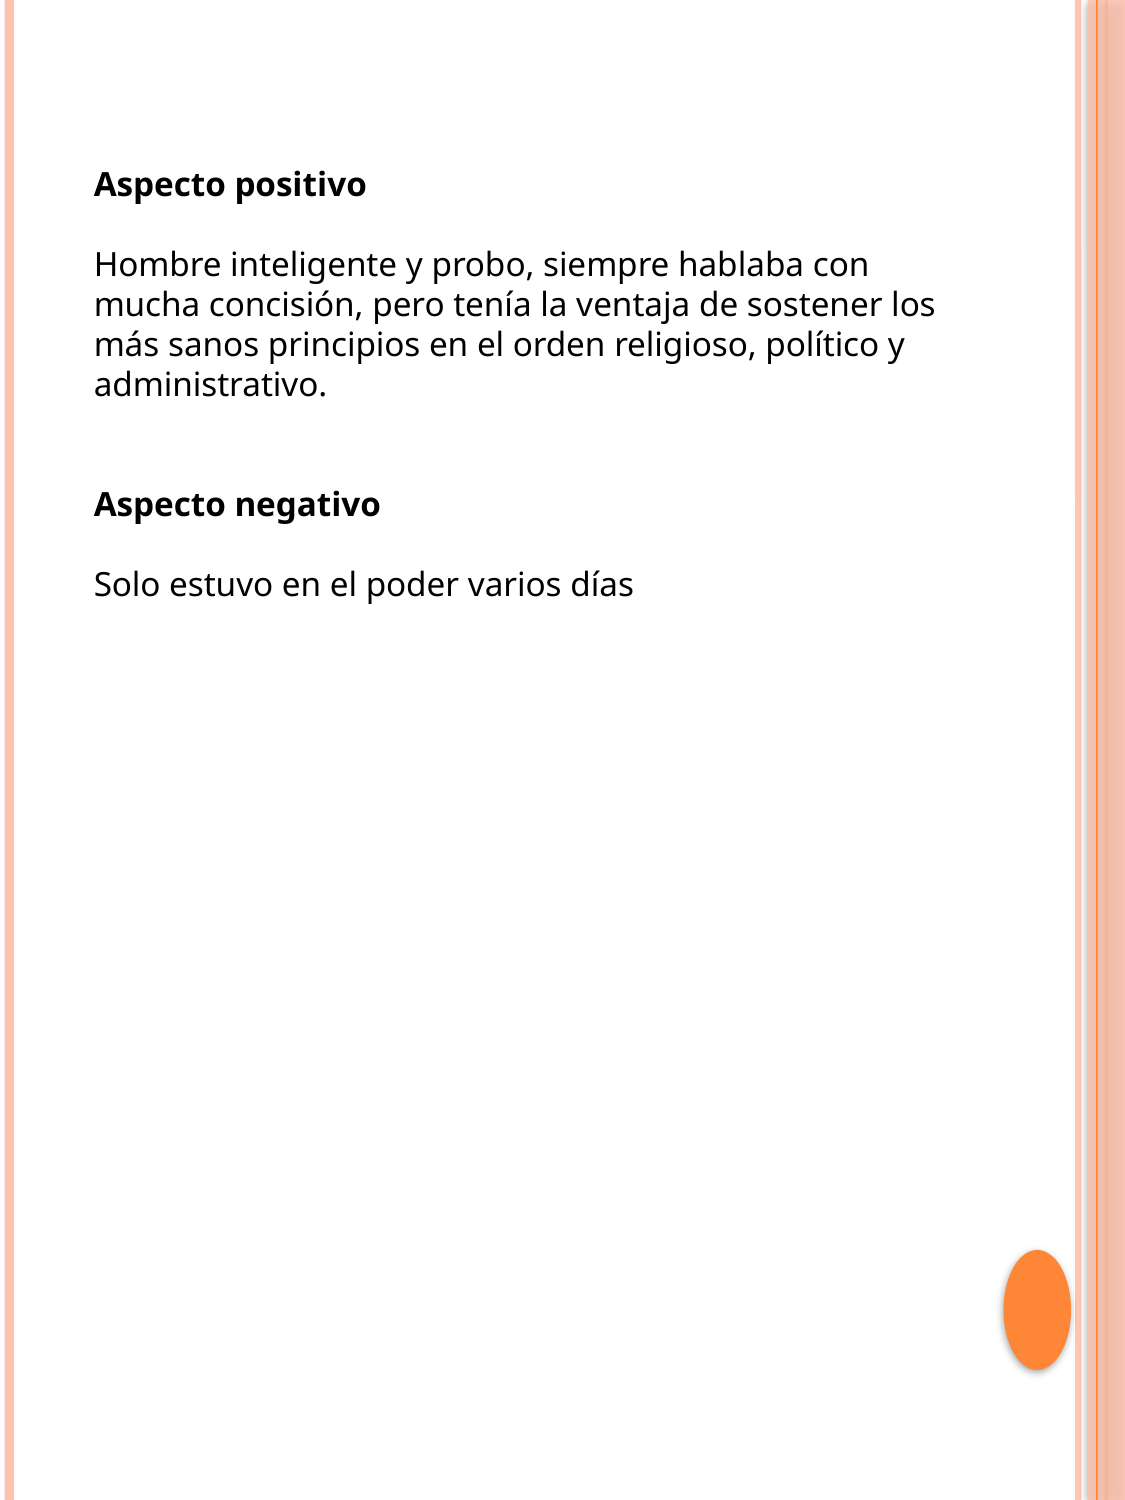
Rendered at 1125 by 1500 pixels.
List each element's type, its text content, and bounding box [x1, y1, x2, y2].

text_box Aspecto positivo Hombre inteligente y probo, siempre hablaba con mucha concisión, pero tenía la ventaja de sostener los más sanos principios en el orden religioso, político y administrativo. Aspecto negativo Solo estuvo en el poder varios días [79, 156, 976, 611]
